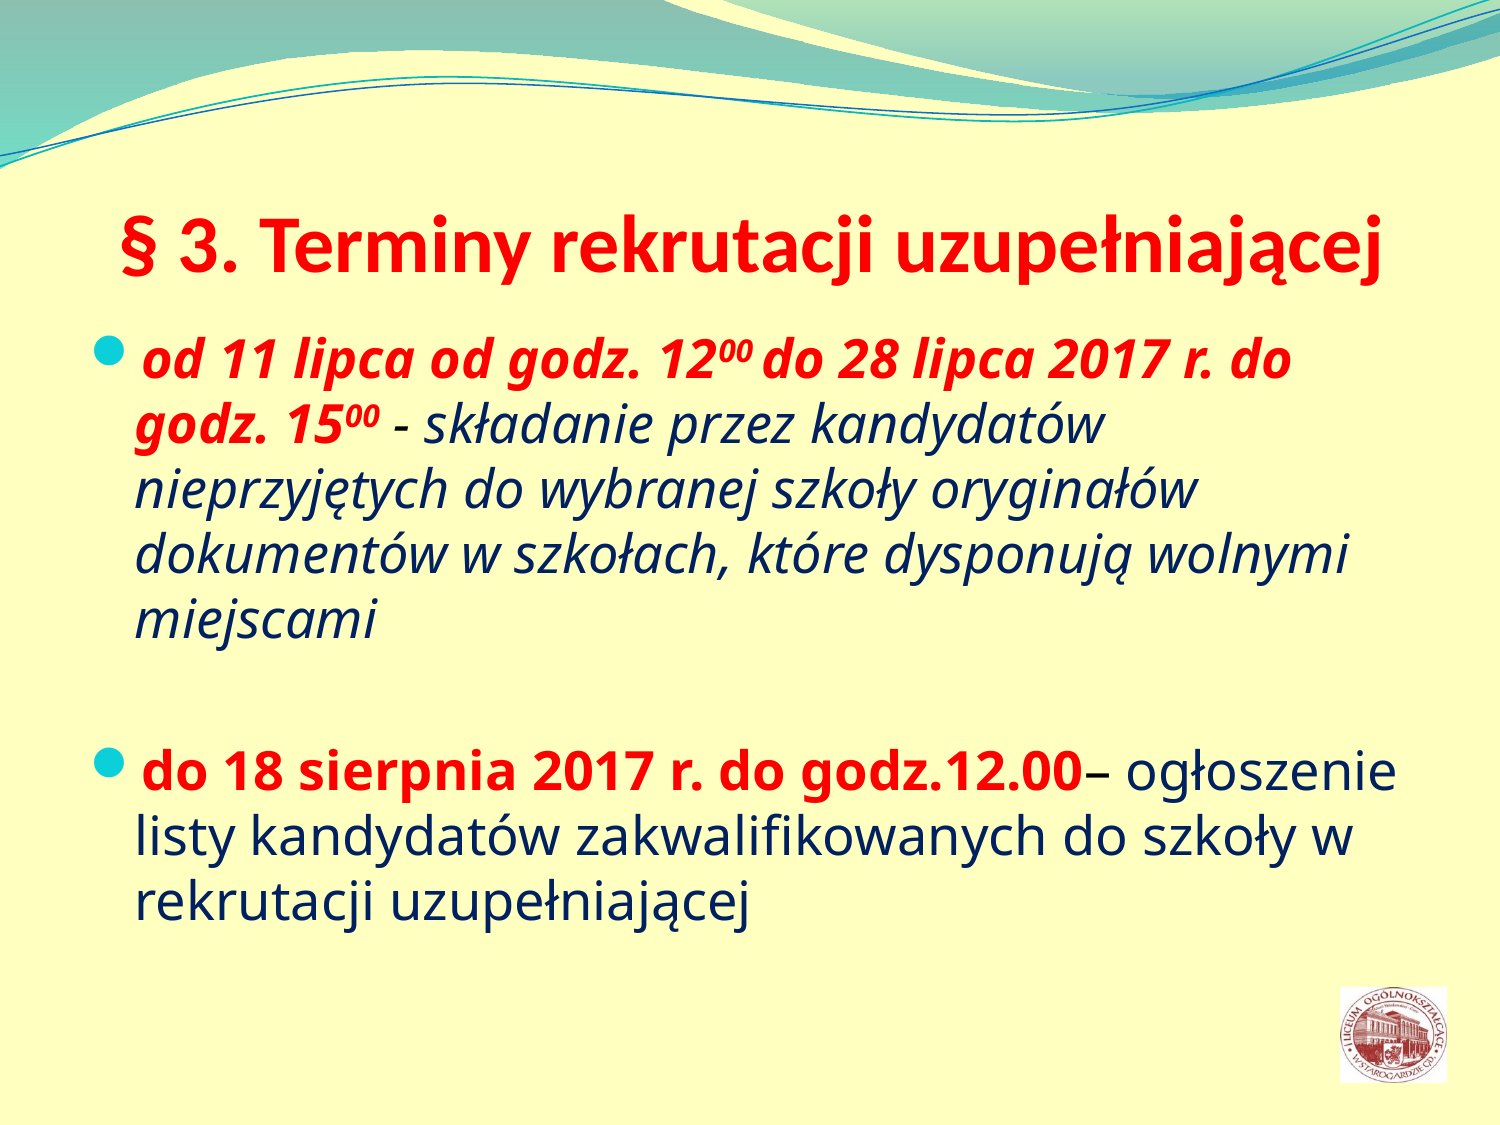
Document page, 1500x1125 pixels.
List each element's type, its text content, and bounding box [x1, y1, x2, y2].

picture [1340, 987, 1448, 1083]
title § 3. Terminy rekrutacji uzupełniającej [76, 101, 1427, 290]
list od 11 lipca od godz. 1200 do 28 lipca 2017 r. do godz. 1500 - składanie przez kandydatów nieprzyjętych do wybranej szkoły oryginałów dokumentów w szkołach, które dysponują wolnymi miejscami do 18 sierpnia 2017 r. do godz.12.00– ogłoszenie listy kandydatów zakwalifikowanych do szkoły w rekrutacji uzupełniającej [75, 317, 1425, 1038]
